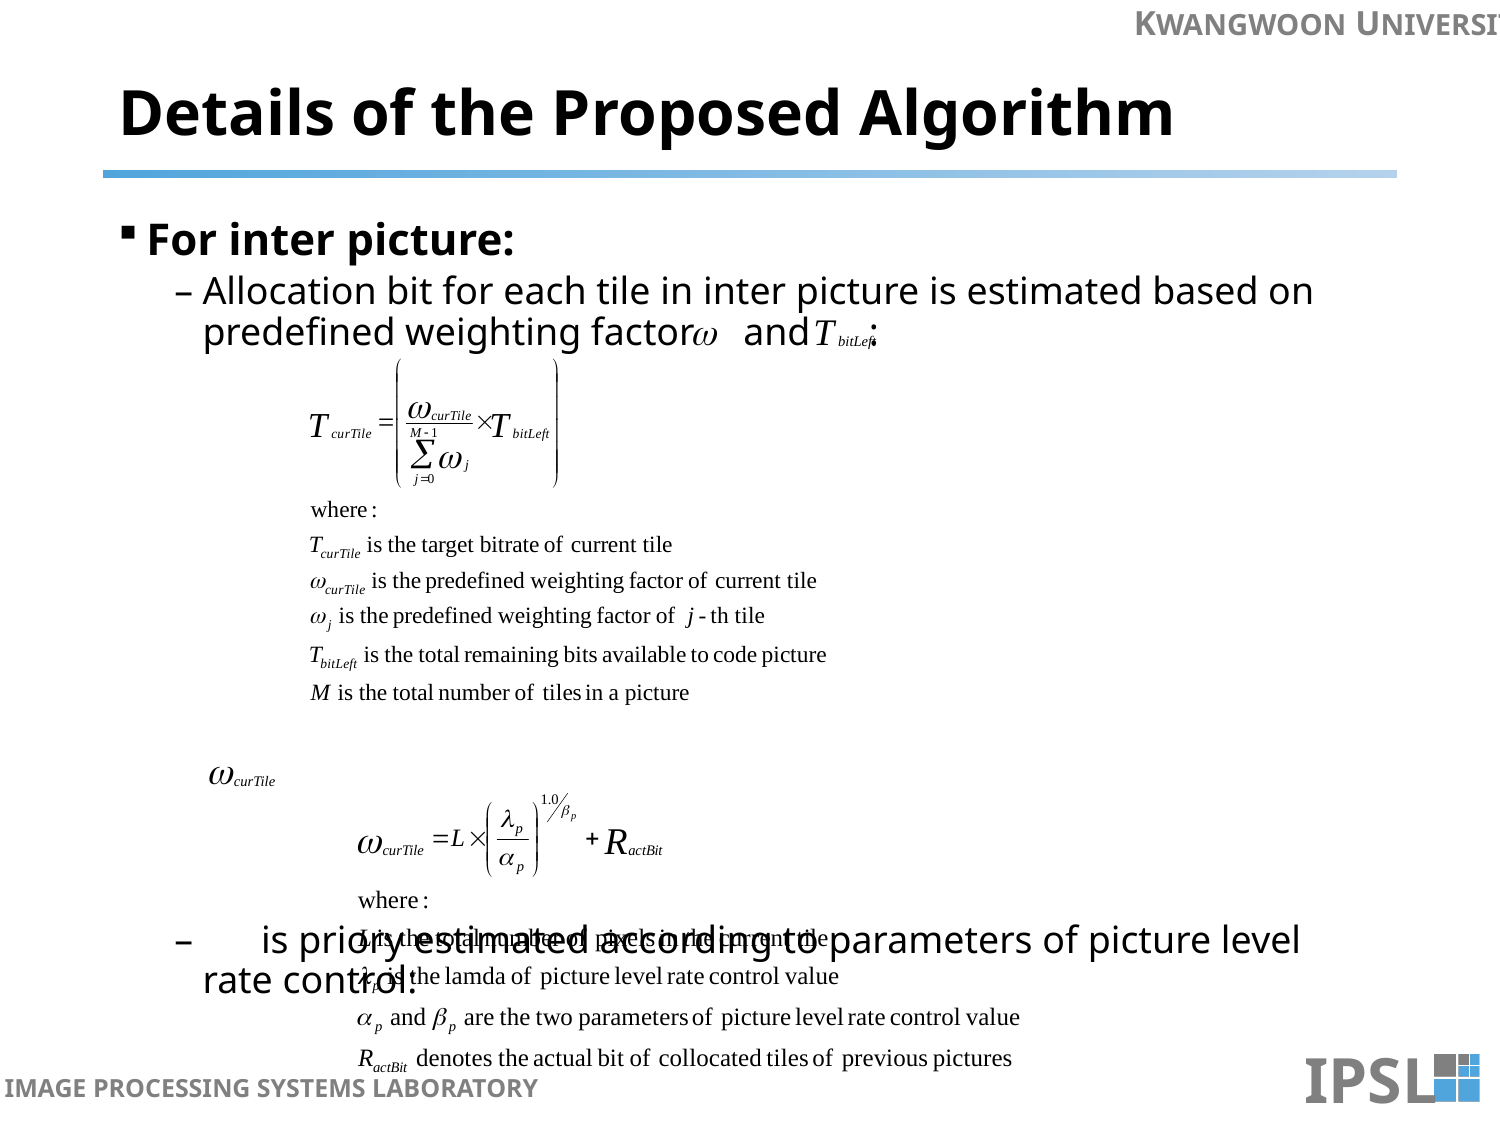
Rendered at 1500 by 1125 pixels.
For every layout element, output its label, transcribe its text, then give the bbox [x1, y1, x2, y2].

picture [1430, 1050, 1480, 1108]
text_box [688, 310, 729, 357]
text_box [205, 749, 281, 792]
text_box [306, 354, 830, 712]
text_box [811, 312, 883, 355]
title Details of the Proposed Algorithm [103, 59, 1397, 171]
list For inter picture: Allocation bit for each tile in inter picture is estimated based on predefined weighting factor and : is priory estimated according to parameters of picture level rate control: [103, 209, 1397, 1014]
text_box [353, 787, 1025, 1116]
